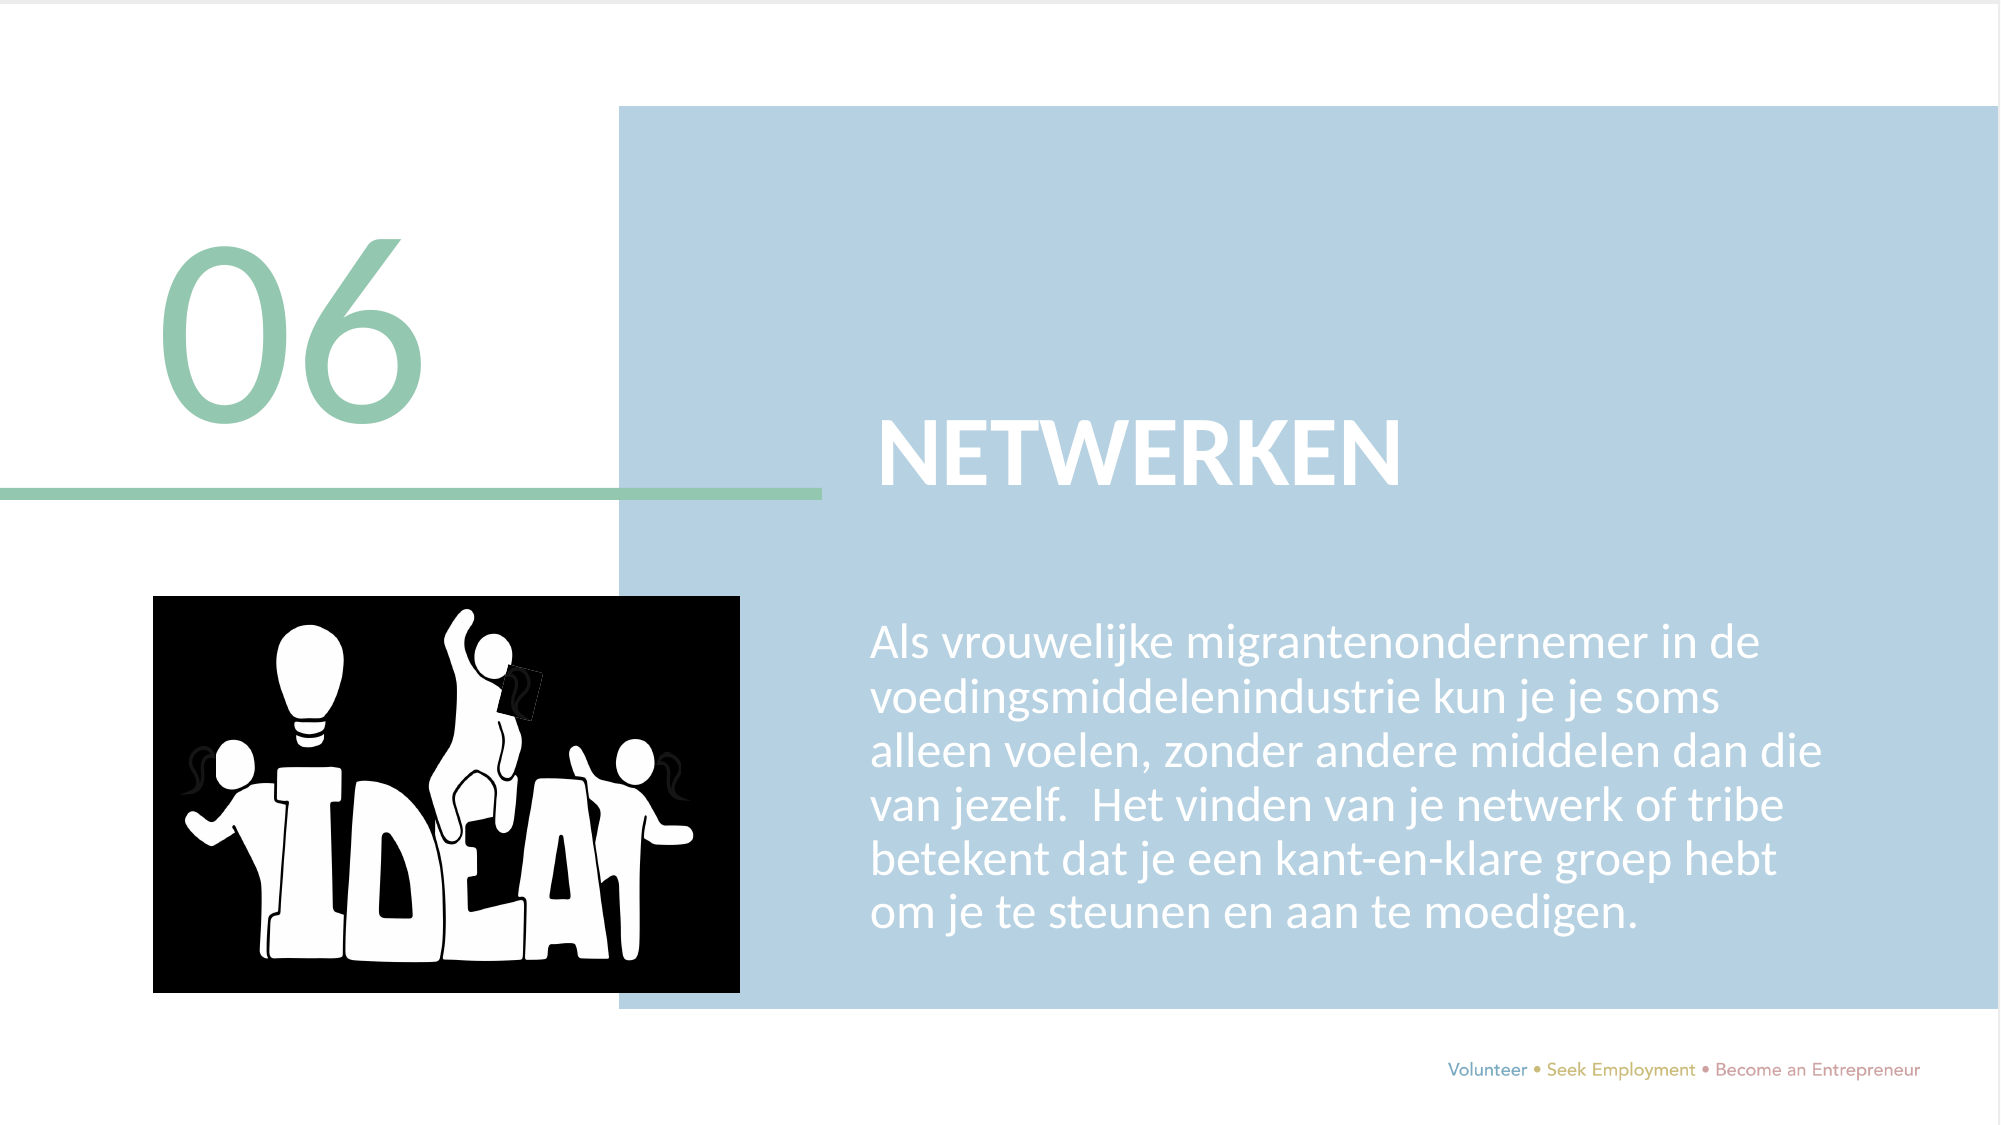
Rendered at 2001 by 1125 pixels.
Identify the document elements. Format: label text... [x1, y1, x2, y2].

list NETWERKEN [861, 399, 1837, 593]
picture [1418, 1046, 1971, 1103]
list 06 [141, 180, 481, 277]
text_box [153, 596, 740, 993]
text_box Als vrouwelijke migrantenondernemer in de voedingsmiddelenindustrie kun je je soms alleen voelen, zonder andere middelen dan die van jezelf. Het vinden van je netwerk of tribe betekent dat je een kant-en-klare groep hebt om je te steunen en aan te moedigen. [855, 608, 1856, 948]
